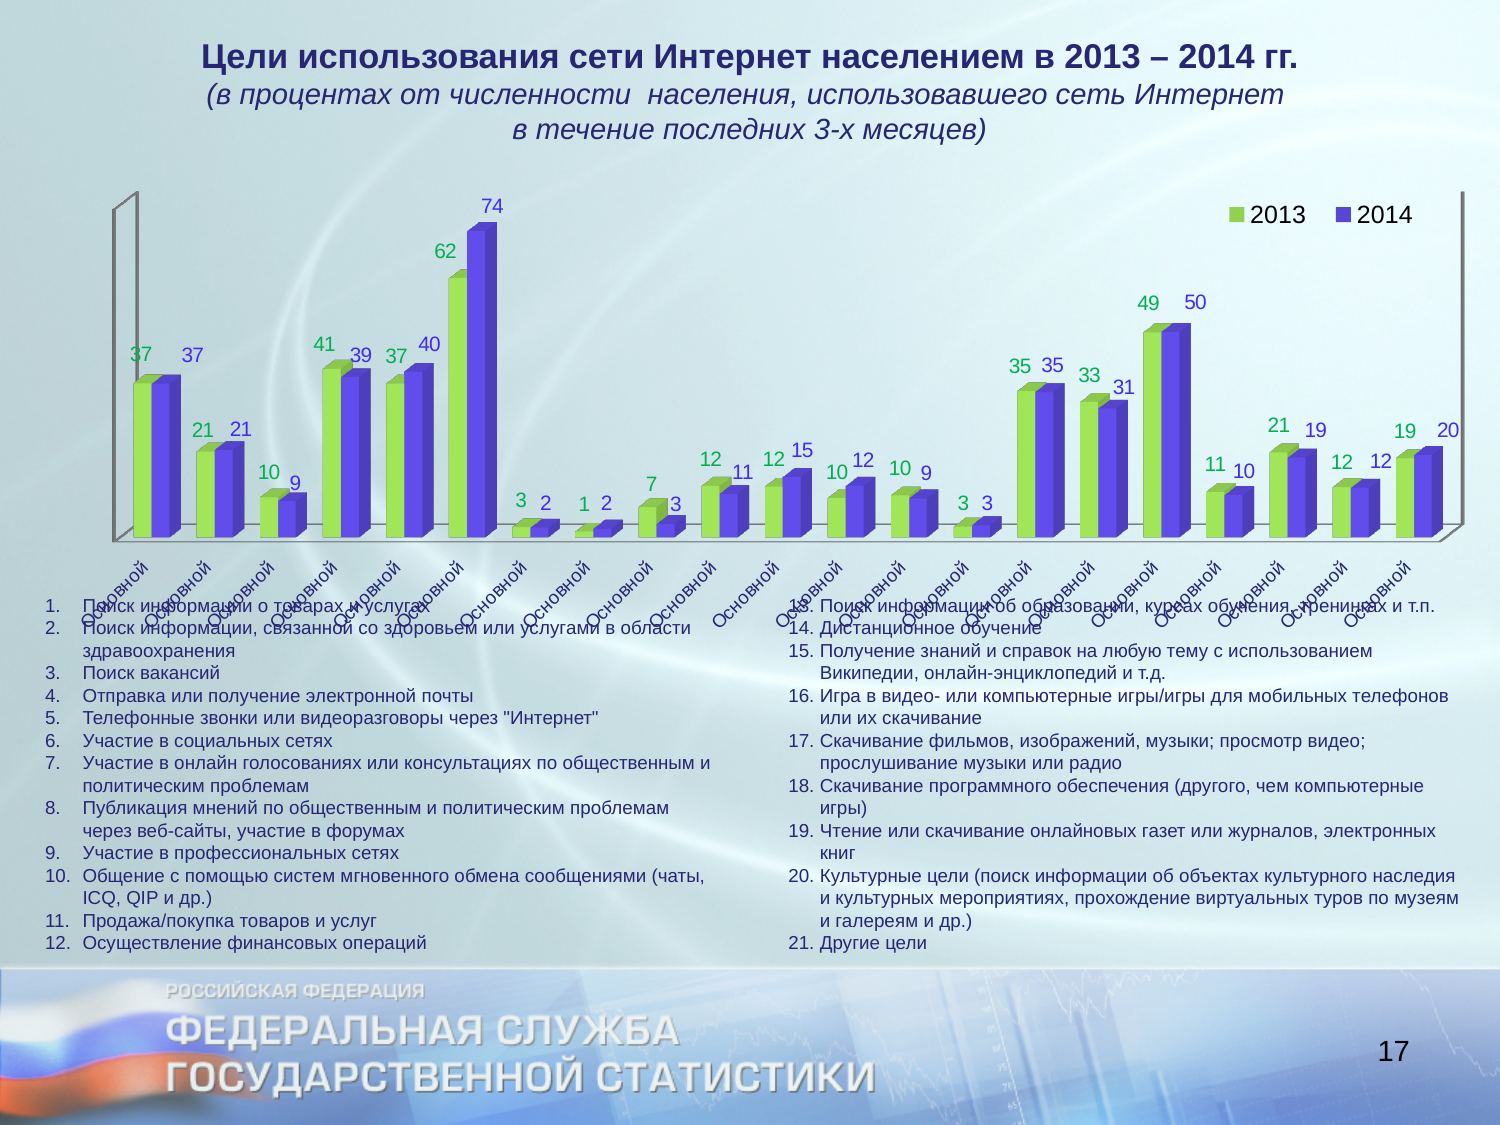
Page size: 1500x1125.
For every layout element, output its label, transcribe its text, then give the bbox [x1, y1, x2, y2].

slide_number 17 [1074, 1024, 1425, 1103]
title Цели использования сети Интернет населением в 2013 – 2014 гг. (в процентах от численности населения, использовавшего сеть Интернет в течение последних 3-х месяцев) [29, 19, 1471, 135]
text_box Поиск информации о товарах и услугах Поиск информации, связанной со здоровьем или услугами в области здравоохранения Поиск вакансий Отправка или получение электронной почты Телефонные звонки или видеоразговоры через "Интернет" Участие в социальных сетях Участие в онлайн голосованиях или консультациях по общественным и политическим проблемам Публикация мнений по общественным и политическим проблемам через веб-сайты, участие в форумах Участие в профессиональных сетях Общение с помощью систем мгновенного обмена сообщениями (чаты, ICQ, QIP и др.) Продажа/покупка товаров и услуг Осуществление финансовых операций [30, 666, 730, 984]
text_box 13. Поиск информации об образовании, курсах обучения, тренингах и т.п. 14. Дистанционное обучение 15. Получение знаний и справок на любую тему с использованием Википедии, онлайн-энциклопедий и т.д. 16. Игра в видео- или компьютерные игры/игры для мобильных телефонов или их скачивание 17. Скачивание фильмов, изображений, музыки; просмотр видео; прослушивание музыки или радио 18. Скачивание программного обеспечения (другого, чем компьютерные игры) 19. Чтение или скачивание онлайновых газет или журналов, электронных книг 20. Культурные цели (поиск информации об объектах культурного наследия и культурных мероприятиях, прохождение виртуальных туров по музеям и галереям и др.) 21. Другие цели [773, 665, 1483, 961]
text_box [100, 763, 1359, 1093]
picture [0, 0, 1500, 1125]
chart [17, 136, 1483, 658]
